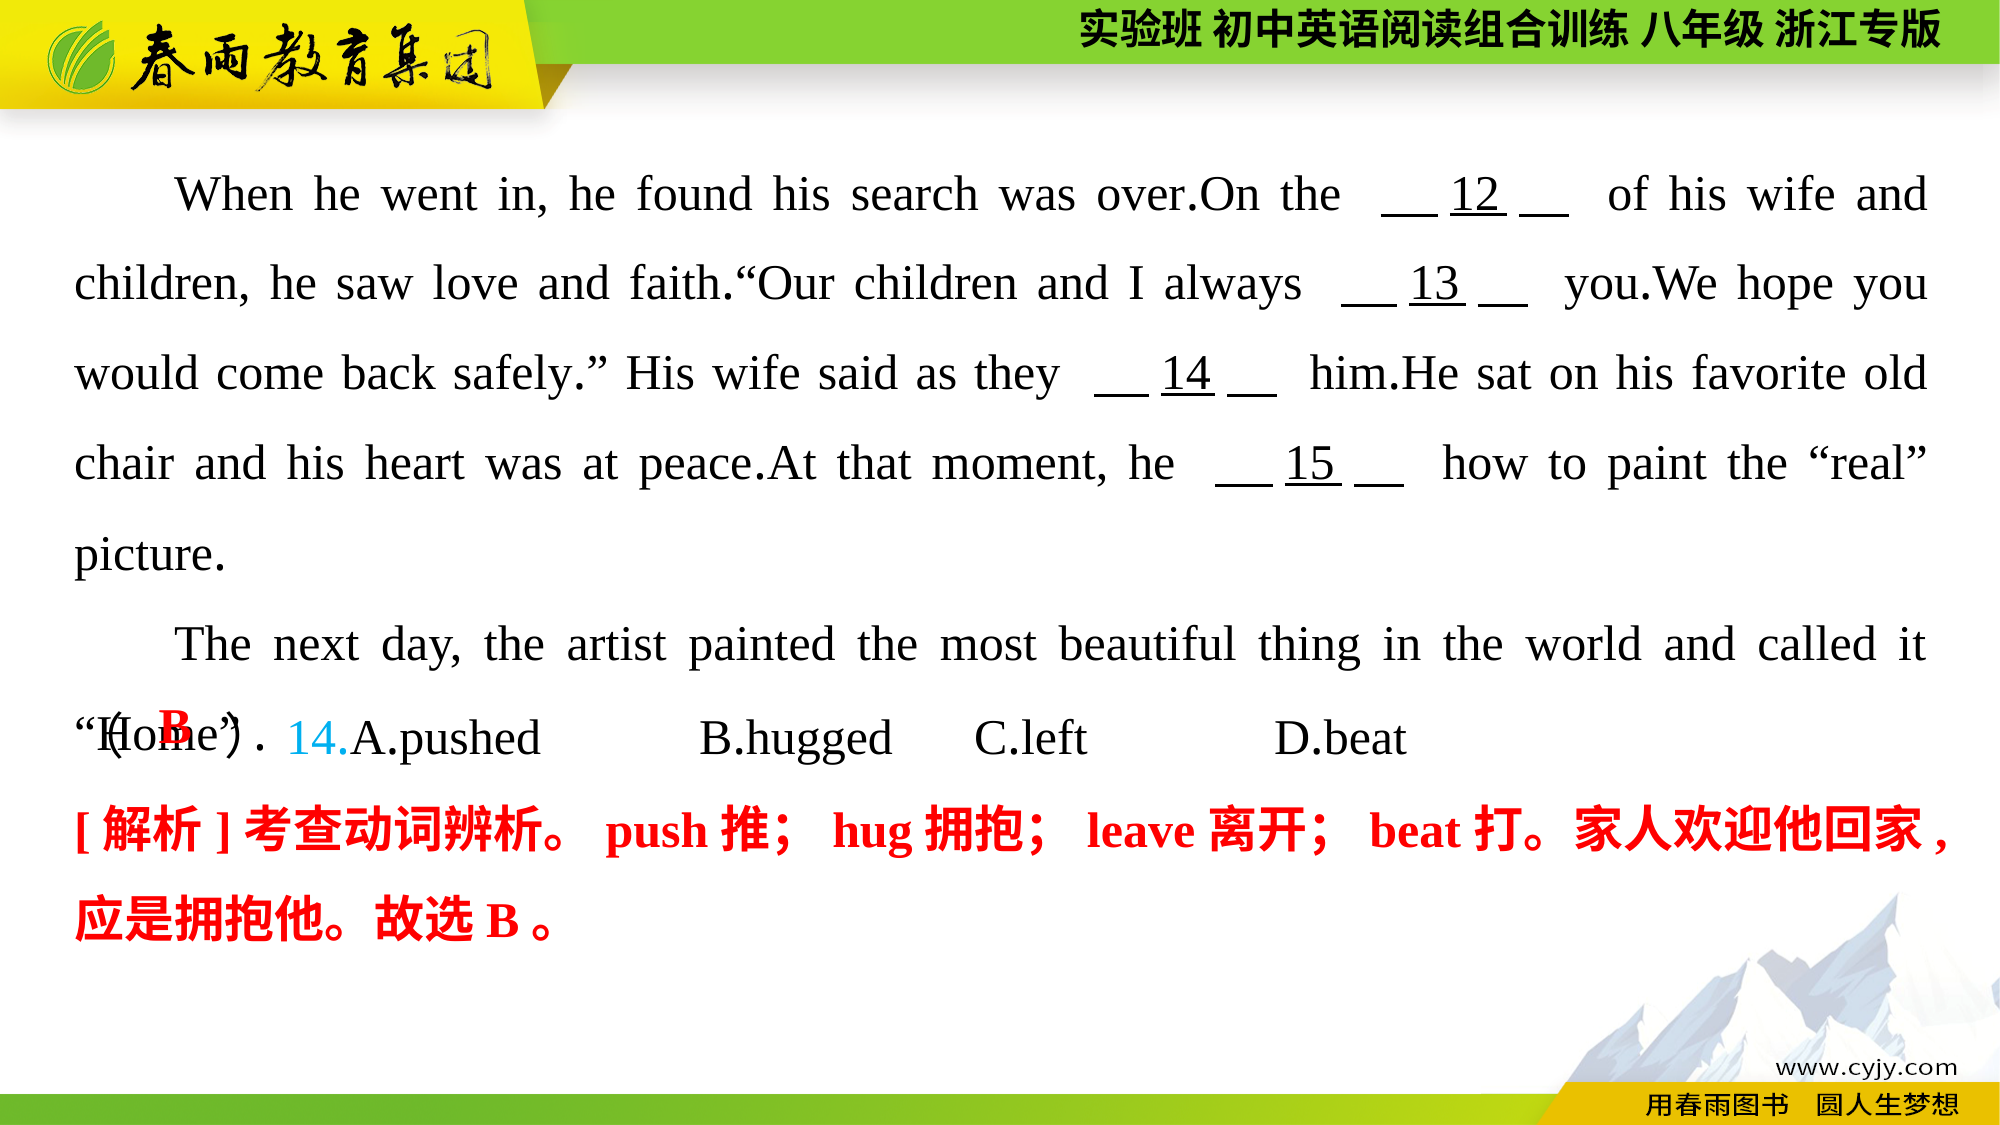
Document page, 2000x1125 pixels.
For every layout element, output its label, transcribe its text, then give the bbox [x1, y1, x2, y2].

text_box [解析]考查动词辨析。push推；hug拥抱；leave离开；beat打。家人欢迎他回家,应是拥抱他。故选B。 [59, 772, 1944, 956]
text_box B [143, 685, 207, 761]
list When he went in, he found his search was over.On the 12 of his wife and children, he saw love and faith.“Our children and I always 13 you.We hope you would come back safely.” His wife said as they 14 him.He sat on his favorite old chair and his heart was at peace.At that moment, he 15 how to paint the “real” picture. The next day, the artist painted the most beautiful thing in the world and called it “Home” . [59, 122, 1944, 683]
text_box （ ）14.A.pushed B.hugged C.left D.beat [59, 683, 1944, 772]
picture [0, 0, 2000, 1125]
